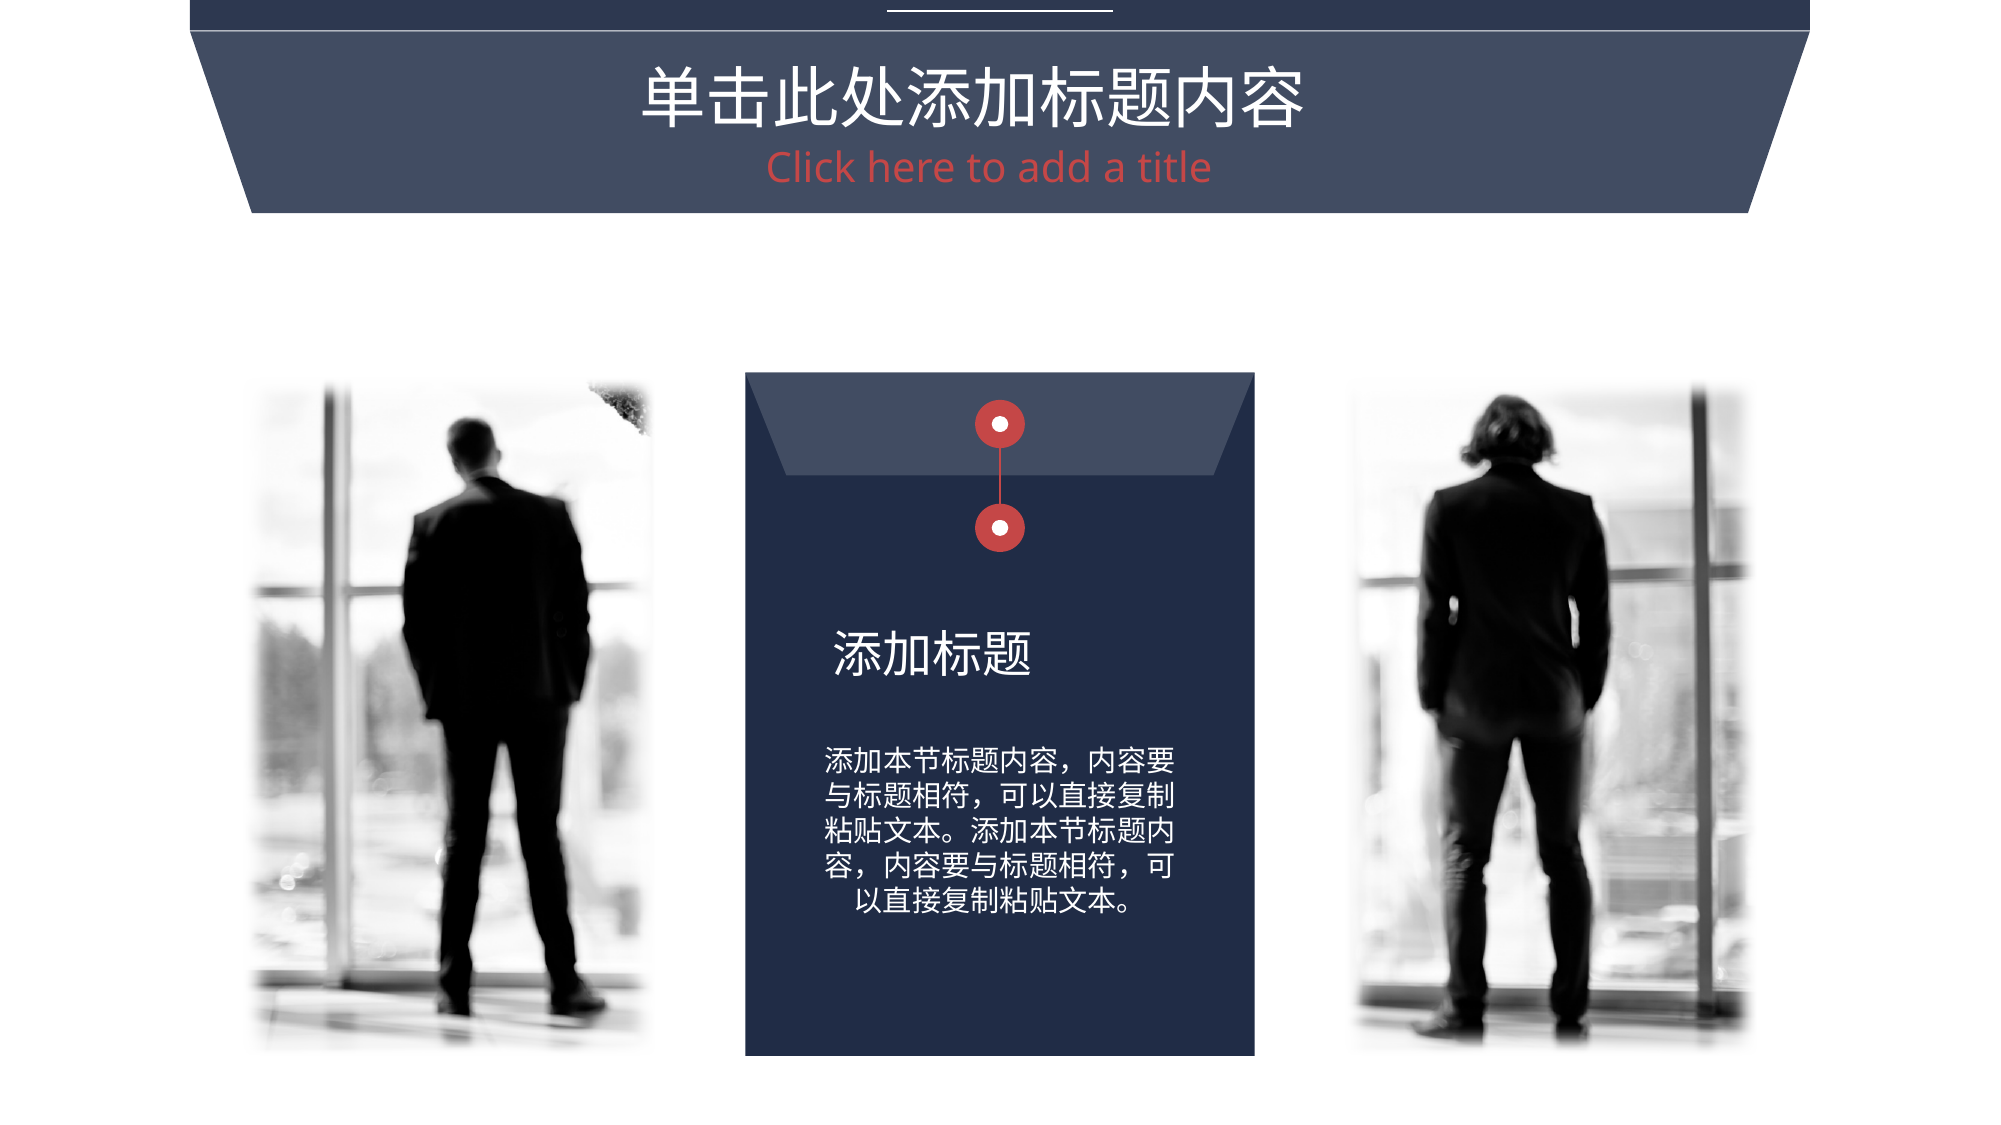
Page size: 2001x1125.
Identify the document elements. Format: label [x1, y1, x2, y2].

text_box [189, 0, 1810, 213]
picture [243, 377, 655, 1056]
picture [1345, 377, 1757, 1056]
text_box [745, 372, 1255, 1056]
